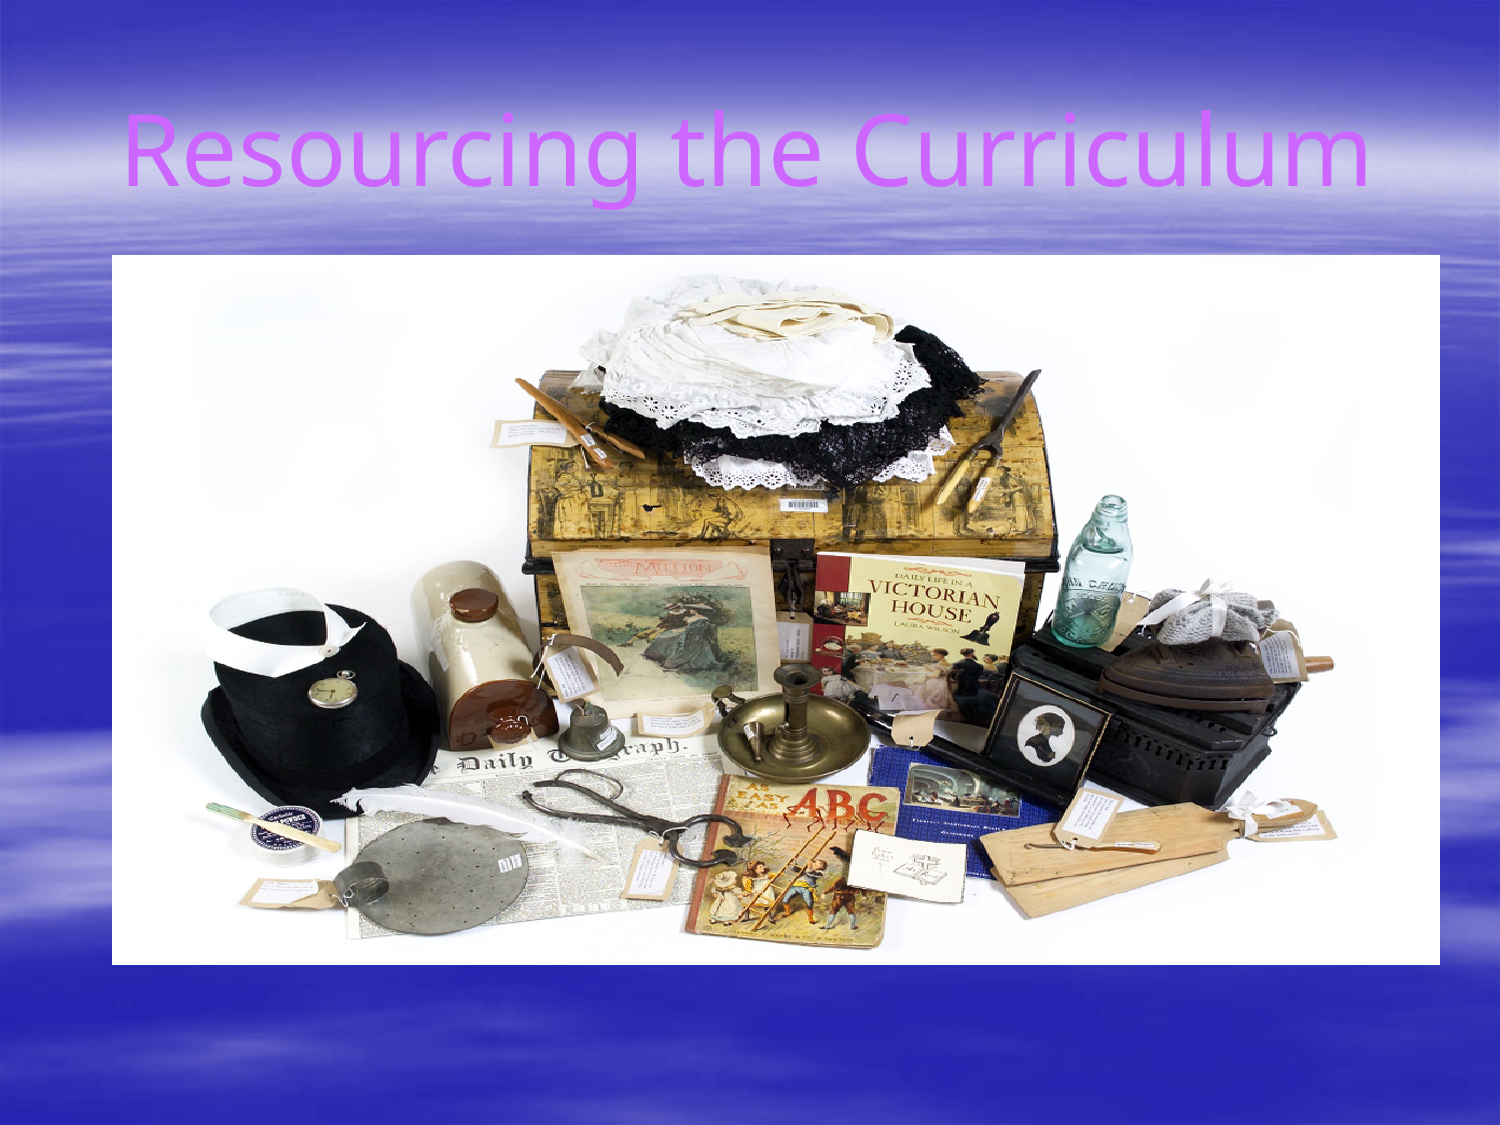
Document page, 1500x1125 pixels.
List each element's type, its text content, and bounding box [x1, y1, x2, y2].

picture [111, 255, 1440, 965]
title Resourcing the Curriculum [49, 37, 1446, 255]
